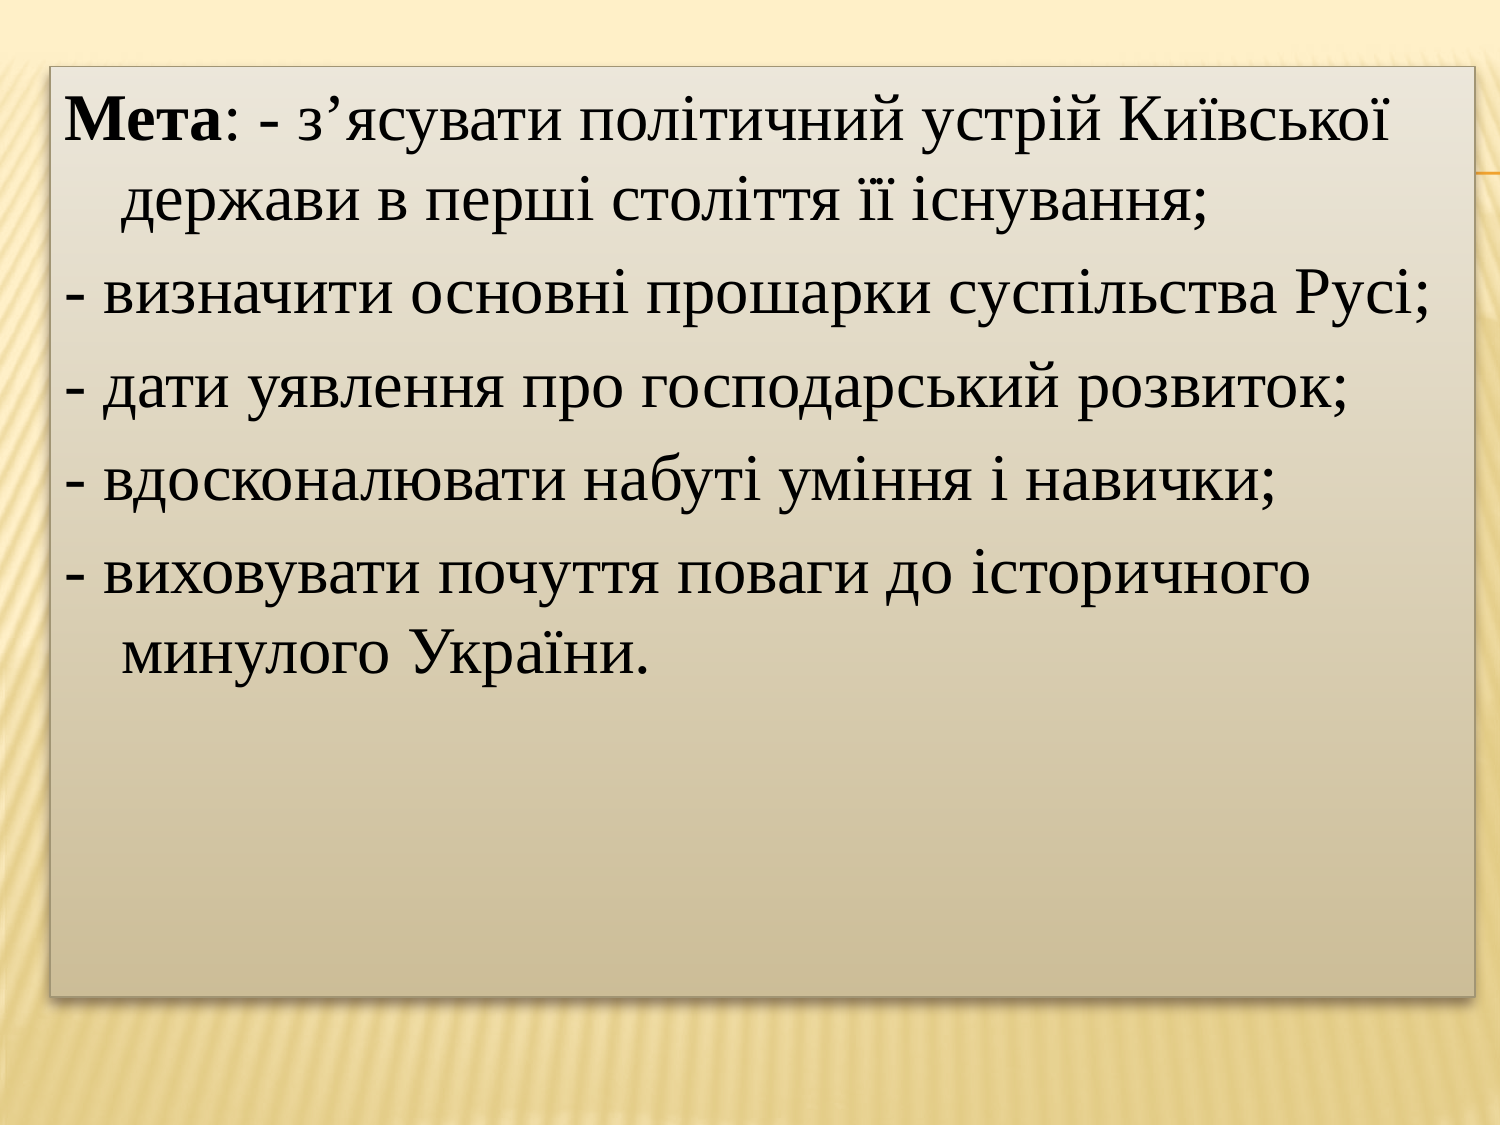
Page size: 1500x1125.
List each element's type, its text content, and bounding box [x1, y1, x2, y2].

list Мета: - з’ясувати політичний устрій Київської держави в перші століття її існування; - визначити основні прошарки суспільства Русі; - дати уявлення про господарський розвиток; - вдосконалювати набуті уміння і навички; - виховувати почуття поваги до історичного минулого України. [49, 66, 1476, 998]
